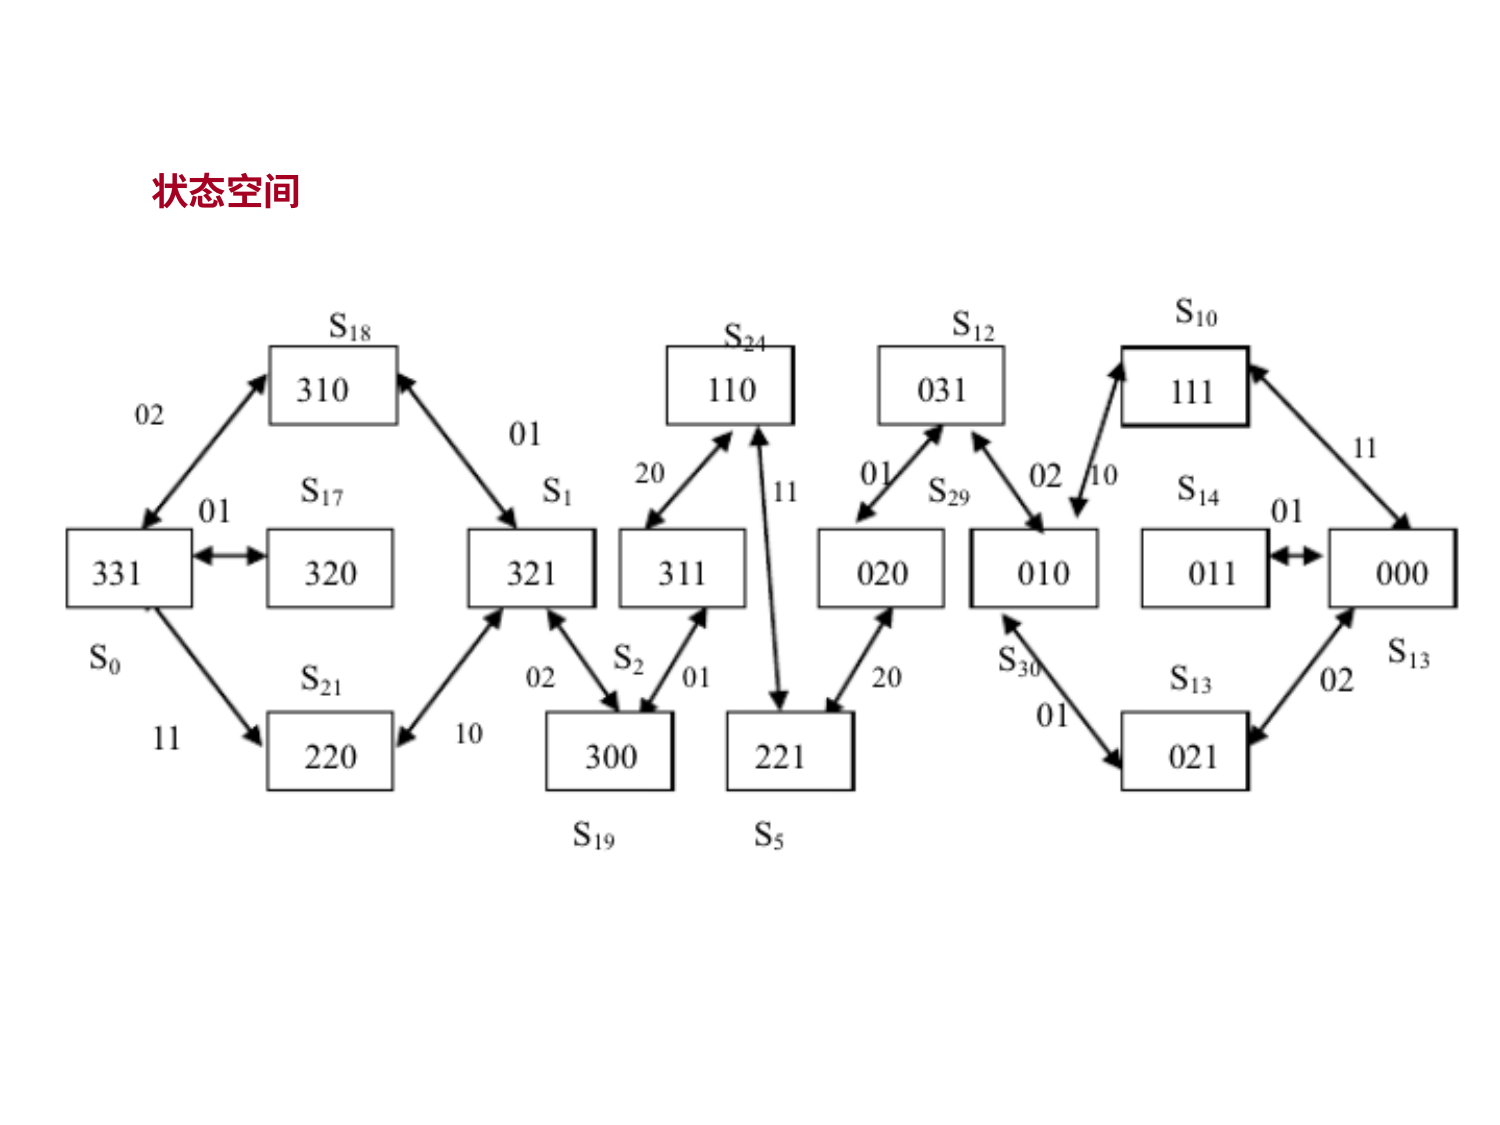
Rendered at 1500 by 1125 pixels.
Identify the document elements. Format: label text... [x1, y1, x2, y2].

text_box 状态空间 [136, 160, 317, 221]
picture [10, 253, 1490, 871]
